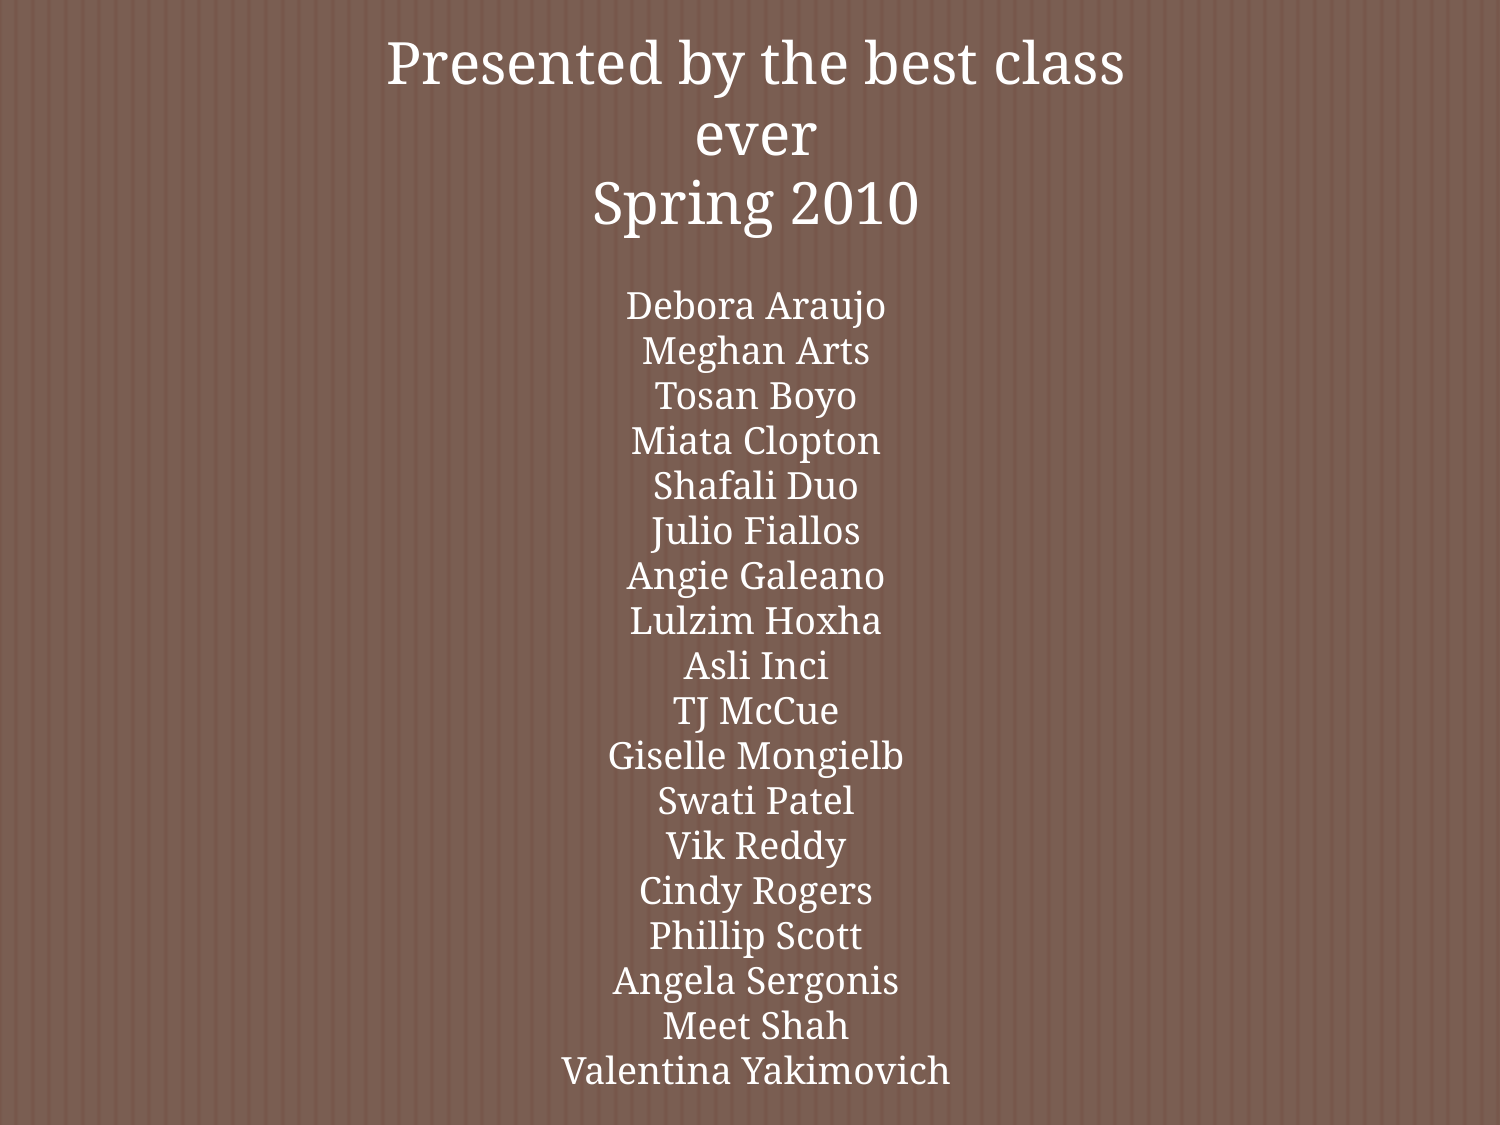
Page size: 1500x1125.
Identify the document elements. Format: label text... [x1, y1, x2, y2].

text_box Presented by the best class ever Spring 2010 Debora Araujo Meghan Arts Tosan Boyo Miata Clopton Shafali Duo Julio Fiallos Angie Galeano Lulzim Hoxha Asli Inci TJ McCue Giselle Mongielb Swati Patel Vik Reddy Cindy Rogers Phillip Scott Angela Sergonis Meet Shah Valentina Yakimovich [324, 19, 1188, 1125]
